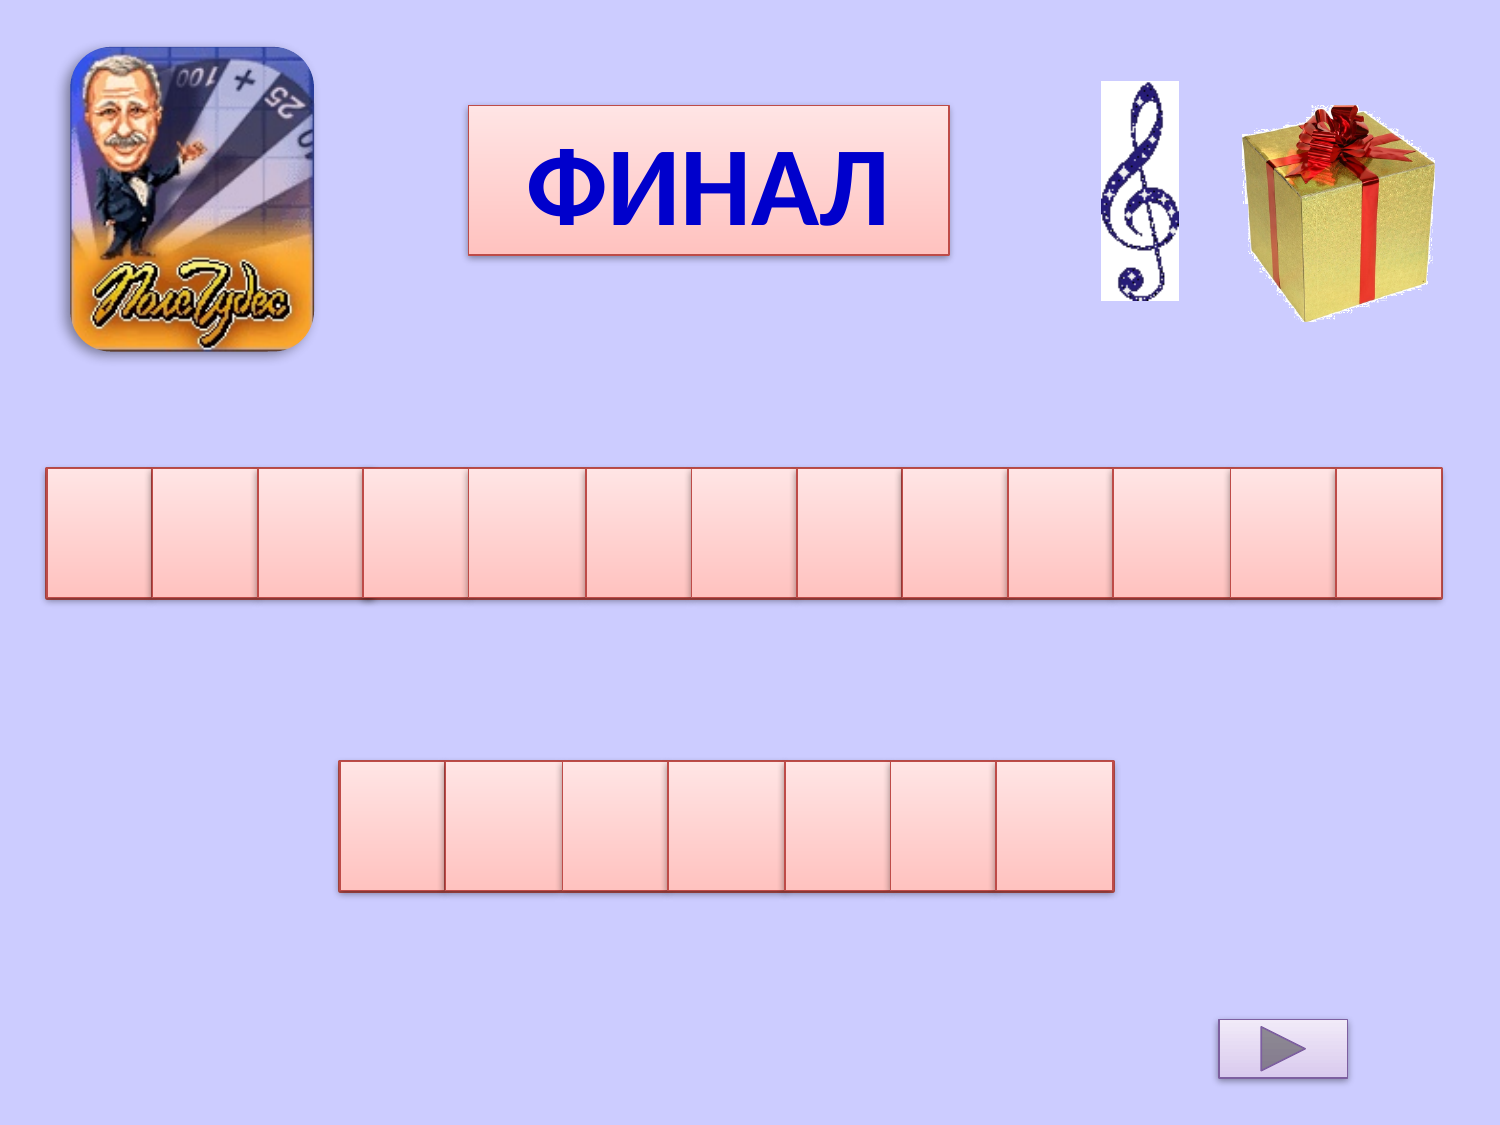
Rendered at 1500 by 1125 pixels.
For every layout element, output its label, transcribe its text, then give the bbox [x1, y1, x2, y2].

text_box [46, 468, 1442, 598]
text_box ФИНАЛ [468, 105, 950, 256]
picture [70, 46, 315, 352]
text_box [339, 761, 1114, 891]
text_box [1218, 1019, 1348, 1079]
picture [1101, 81, 1179, 301]
picture [1241, 105, 1435, 322]
